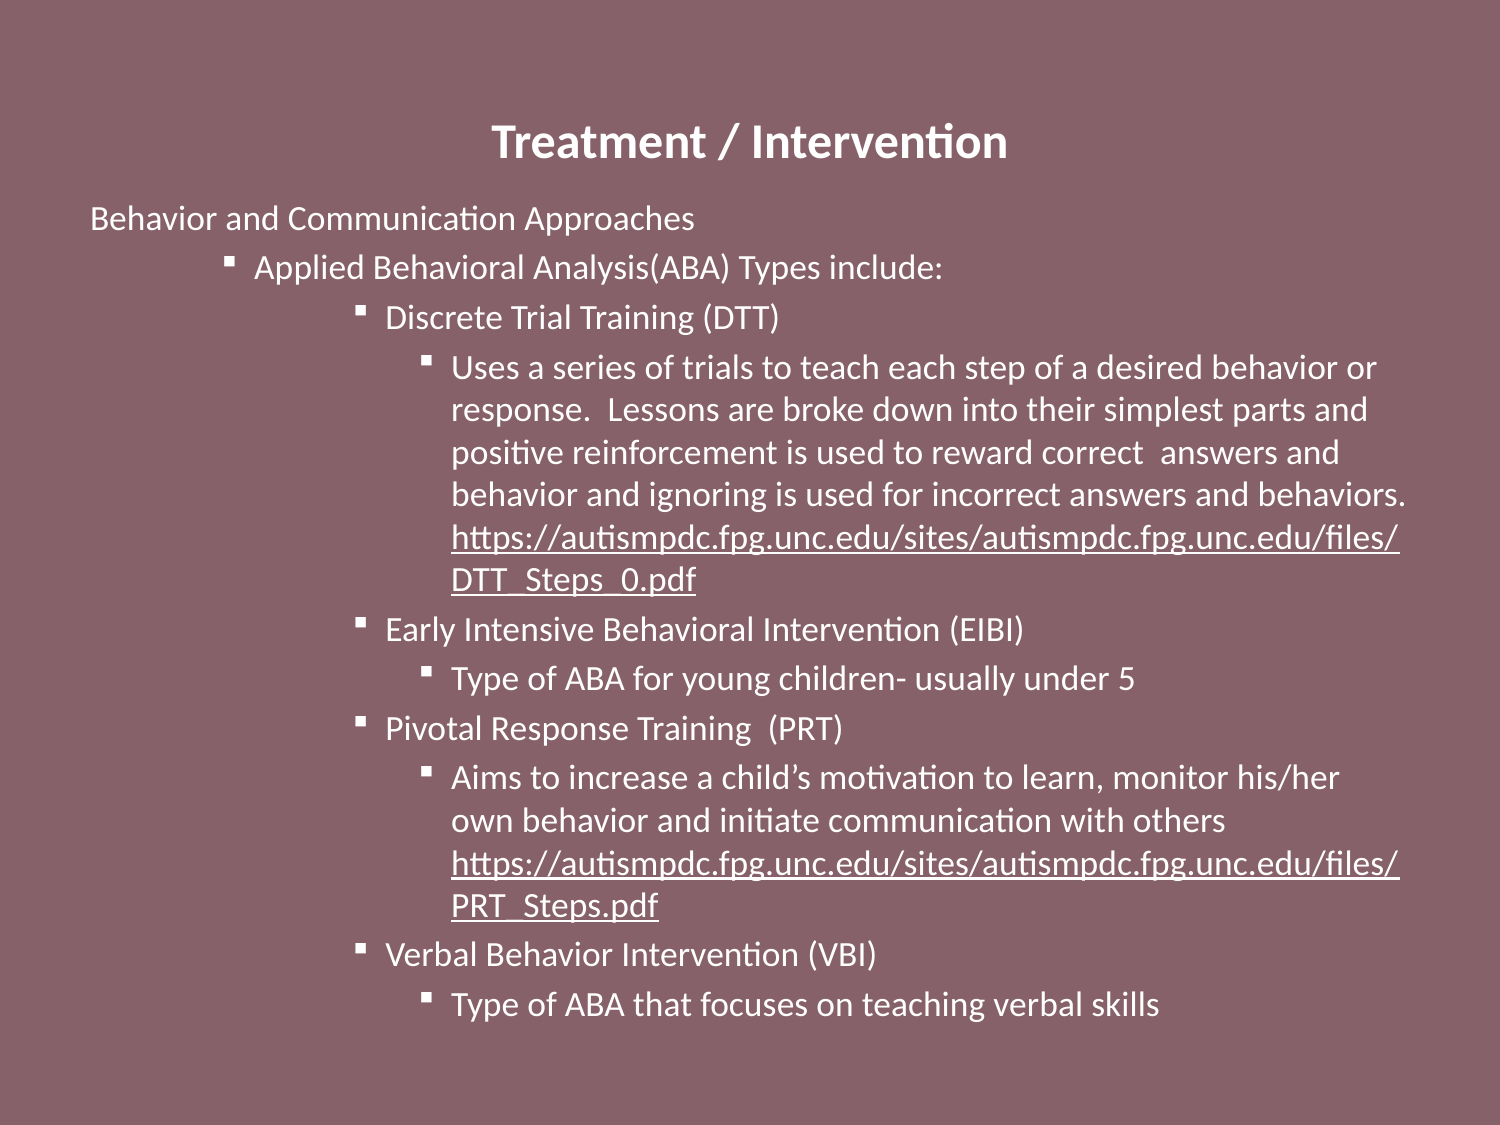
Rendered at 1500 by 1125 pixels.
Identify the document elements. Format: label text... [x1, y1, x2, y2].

title Treatment / Intervention [75, 45, 1425, 187]
list Behavior and Communication Approaches Applied Behavioral Analysis(ABA) Types include: Discrete Trial Training (DTT) Uses a series of trials to teach each step of a desired behavior or response. Lessons are broke down into their simplest parts and positive reinforcement is used to reward correct answers and behavior and ignoring is used for incorrect answers and behaviors. https://autismpdc.fpg.unc.edu/sites/autismpdc.fpg.unc.edu/files/DTT_Steps_0.pdf Early Intensive Behavioral Intervention (EIBI) Type of ABA for young children- usually under 5 Pivotal Response Training (PRT) Aims to increase a child’s motivation to learn, monitor his/her own behavior and initiate communication with others https://autismpdc.fpg.unc.edu/sites/autismpdc.fpg.unc.edu/files/PRT_Steps.pdf Verbal Behavior Intervention (VBI) Type of ABA that focuses on teaching verbal skills [75, 187, 1425, 1063]
